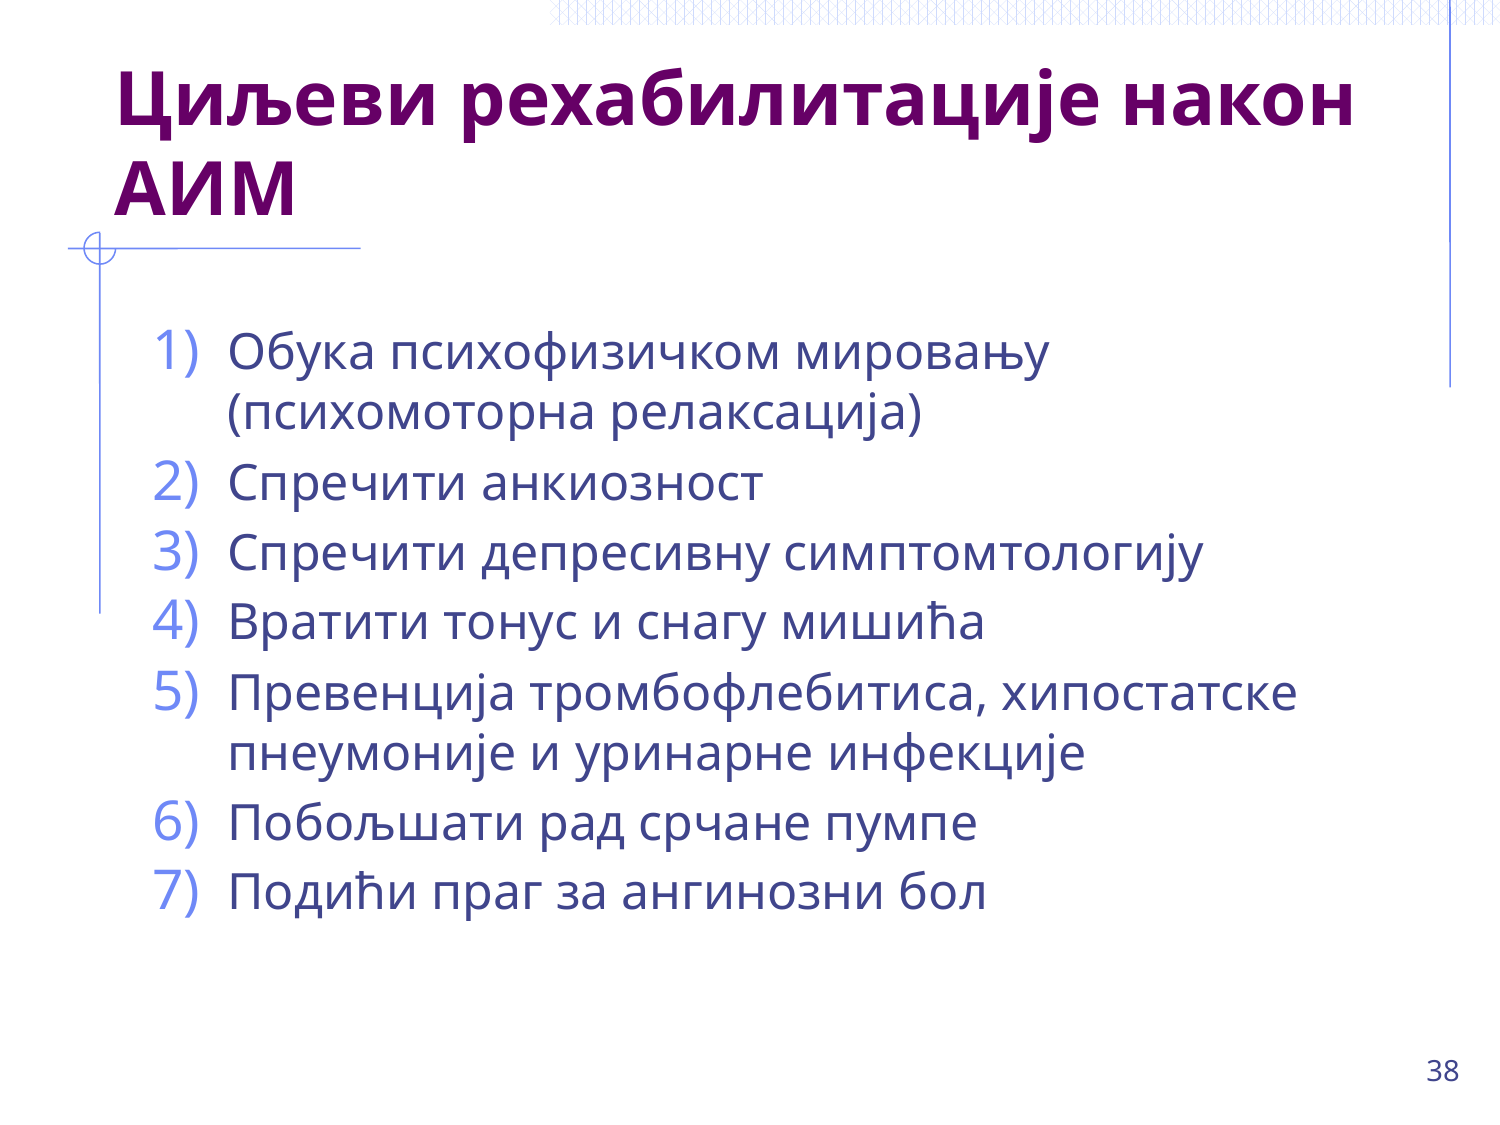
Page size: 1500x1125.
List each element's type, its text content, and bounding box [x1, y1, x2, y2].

slide_number 38 [1162, 1025, 1475, 1100]
title Циљеви рехабилитације након АИМ [99, 49, 1376, 238]
list Обука психофизичком мировању (психомоторна релаксација) Спречити анкиозност Спречити депресивну симптомтологију Вратити тонус и снагу мишића Превенција тромбофлебитиса, хипостатске пнеумоније и уринарне инфекције Побољшати рад срчане пумпе Подићи праг за ангинозни бол [137, 312, 1413, 988]
